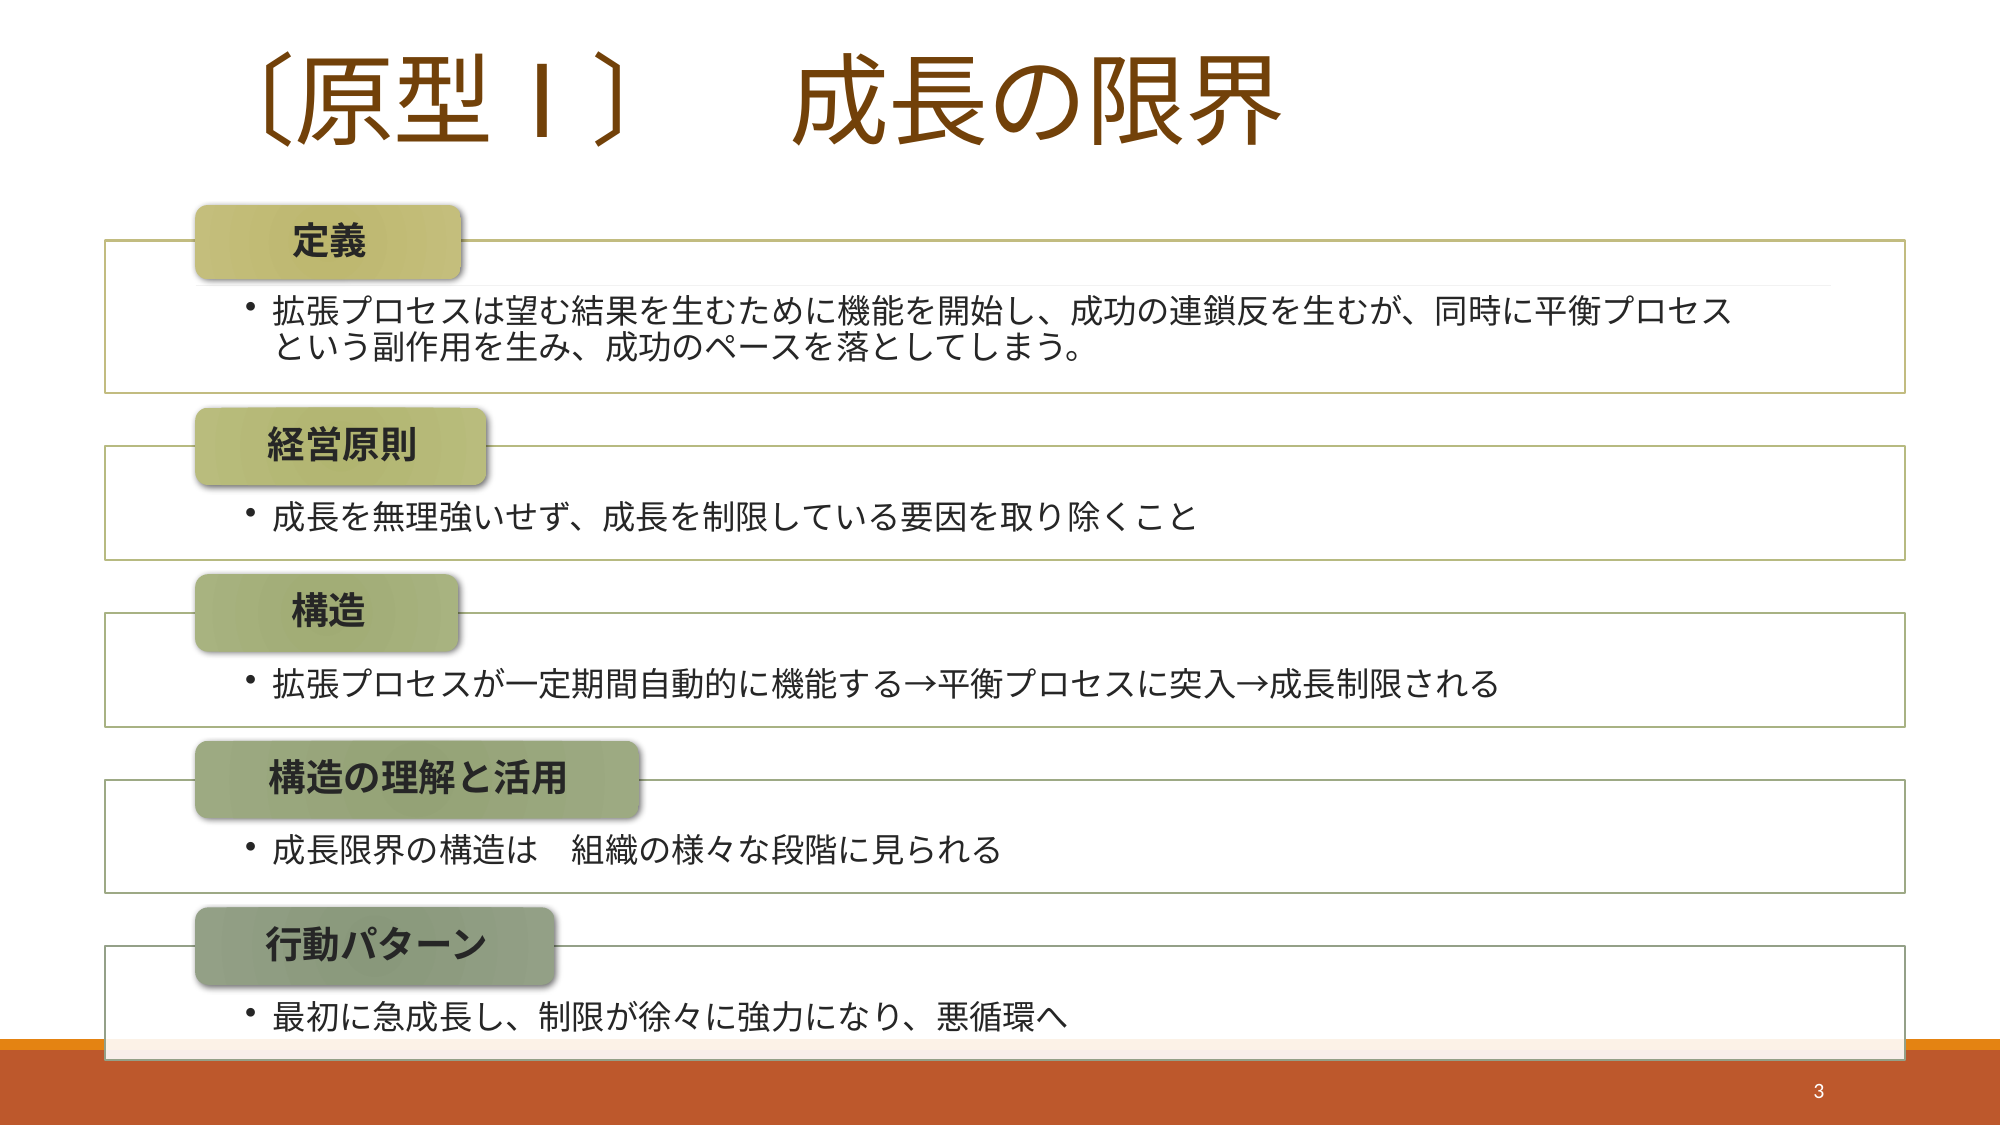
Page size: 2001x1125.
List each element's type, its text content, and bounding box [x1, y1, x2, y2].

slide_number 3 [1624, 1091, 1840, 1120]
title 〔原型Ⅰ〕 成長の限界 [180, 47, 1830, 177]
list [104, 180, 1906, 1085]
